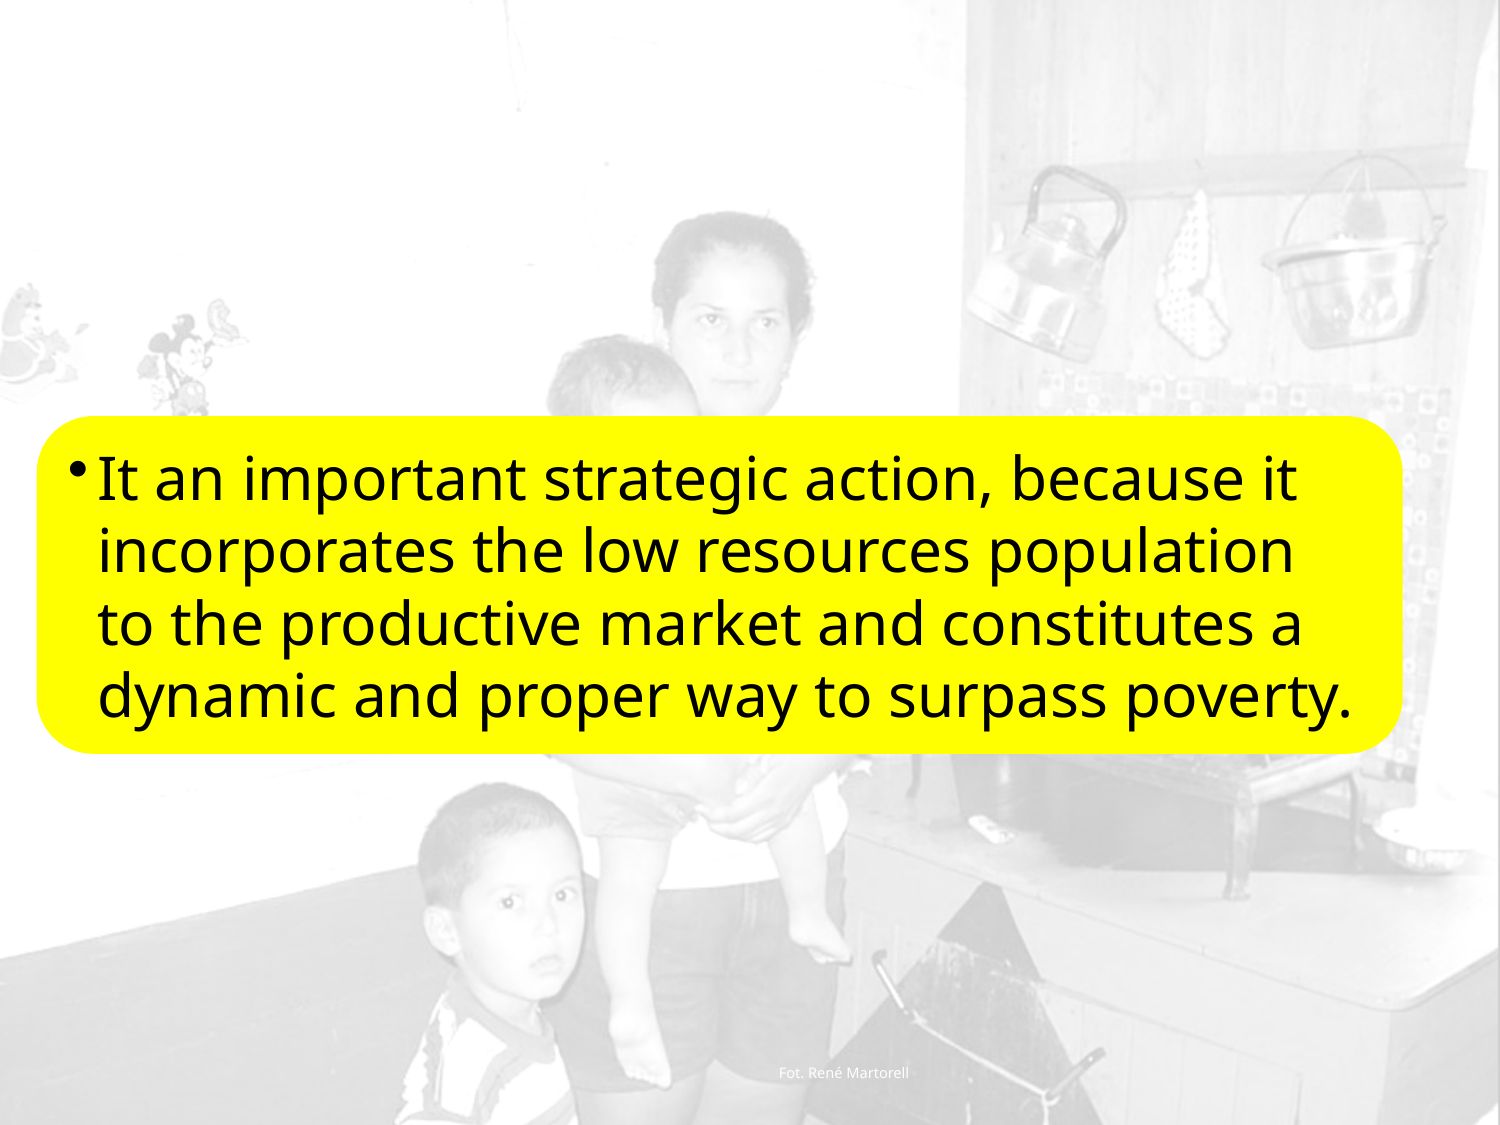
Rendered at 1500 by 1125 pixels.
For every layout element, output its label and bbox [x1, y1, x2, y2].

text_box [0, 0, 1500, 1125]
